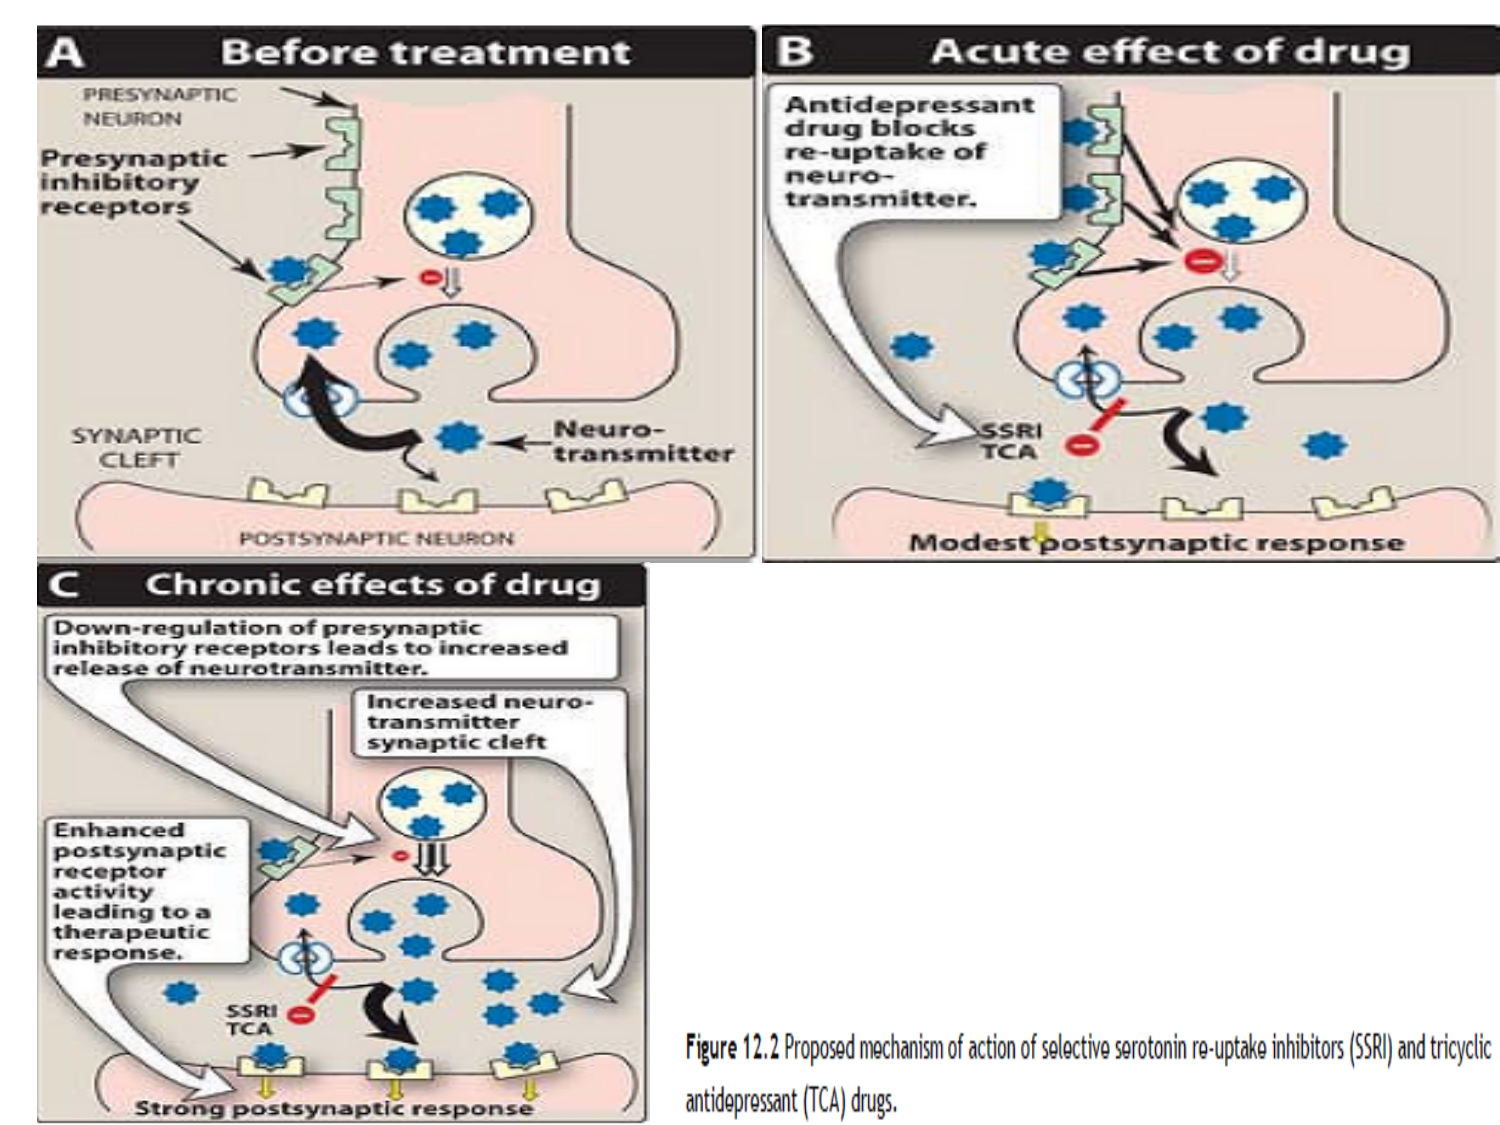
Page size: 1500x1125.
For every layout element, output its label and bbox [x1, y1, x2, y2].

list [37, 24, 761, 563]
picture [37, 562, 651, 1125]
picture [762, 24, 1500, 563]
picture [674, 1024, 1500, 1125]
